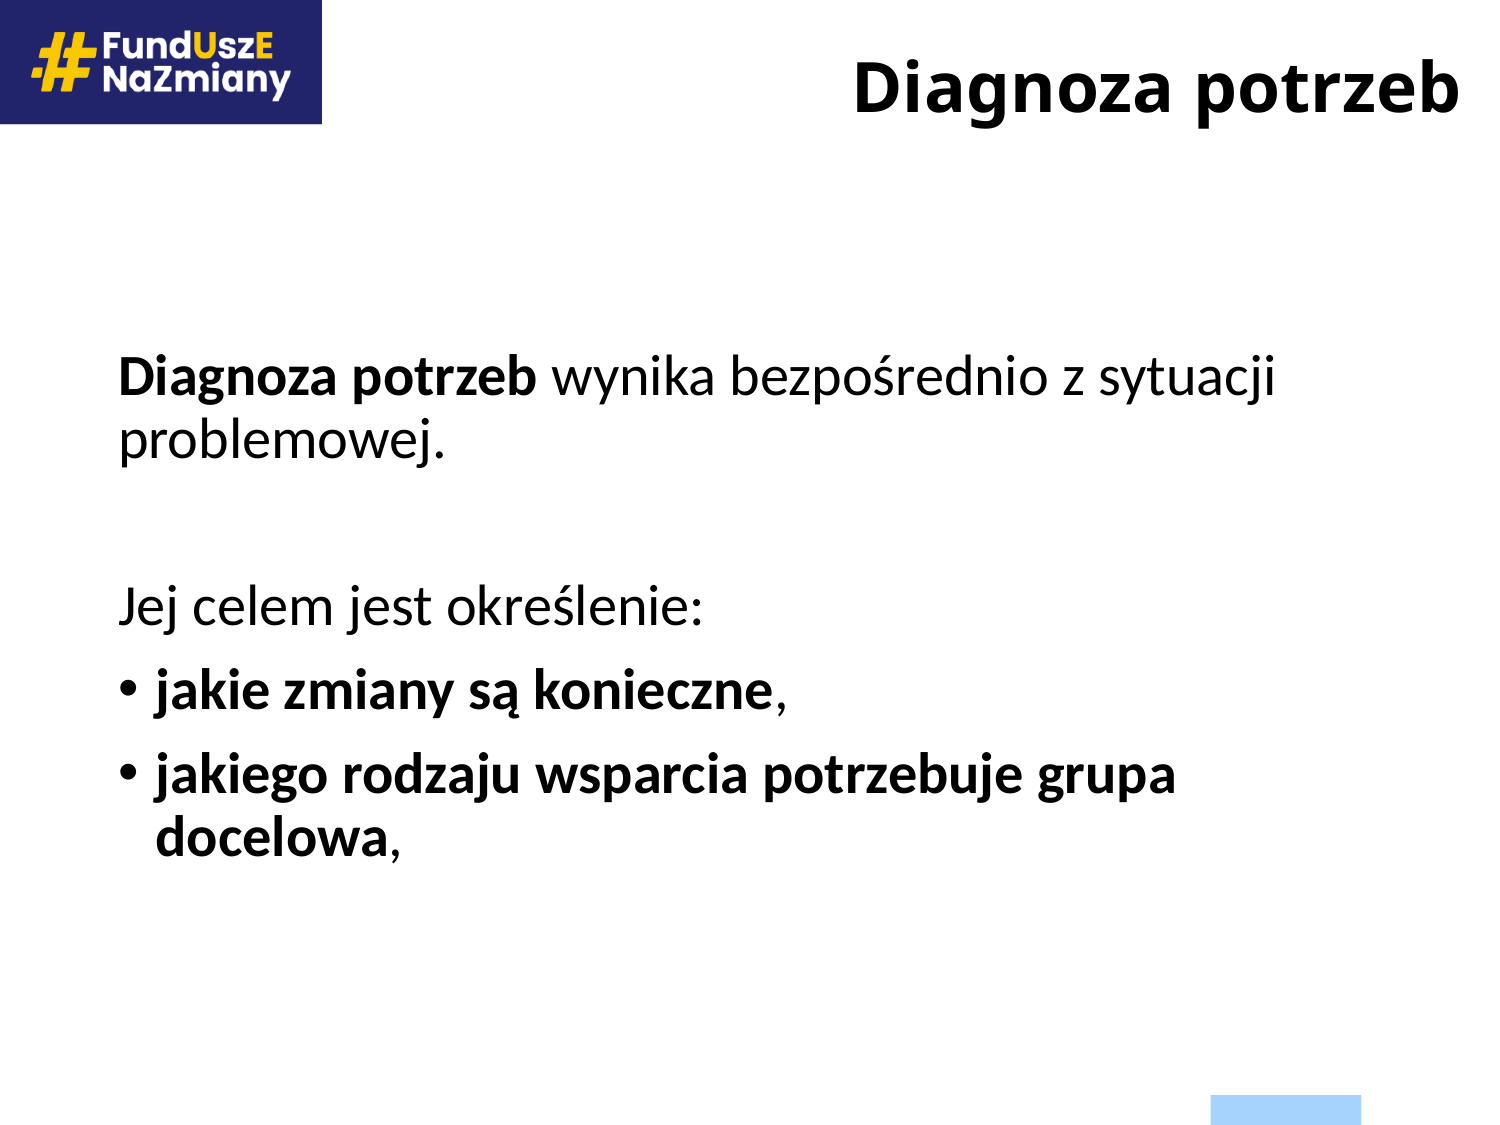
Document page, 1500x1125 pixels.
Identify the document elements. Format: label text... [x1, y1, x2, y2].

picture [0, 0, 1500, 1125]
list Diagnoza potrzeb wynika bezpośrednio z sytuacji problemowej. Jej celem jest określenie: jakie zmiany są konieczne, jakiego rodzaju wsparcia potrzebuje grupa docelowa, [103, 337, 1397, 1048]
title Diagnoza potrzeb [833, 42, 1478, 222]
